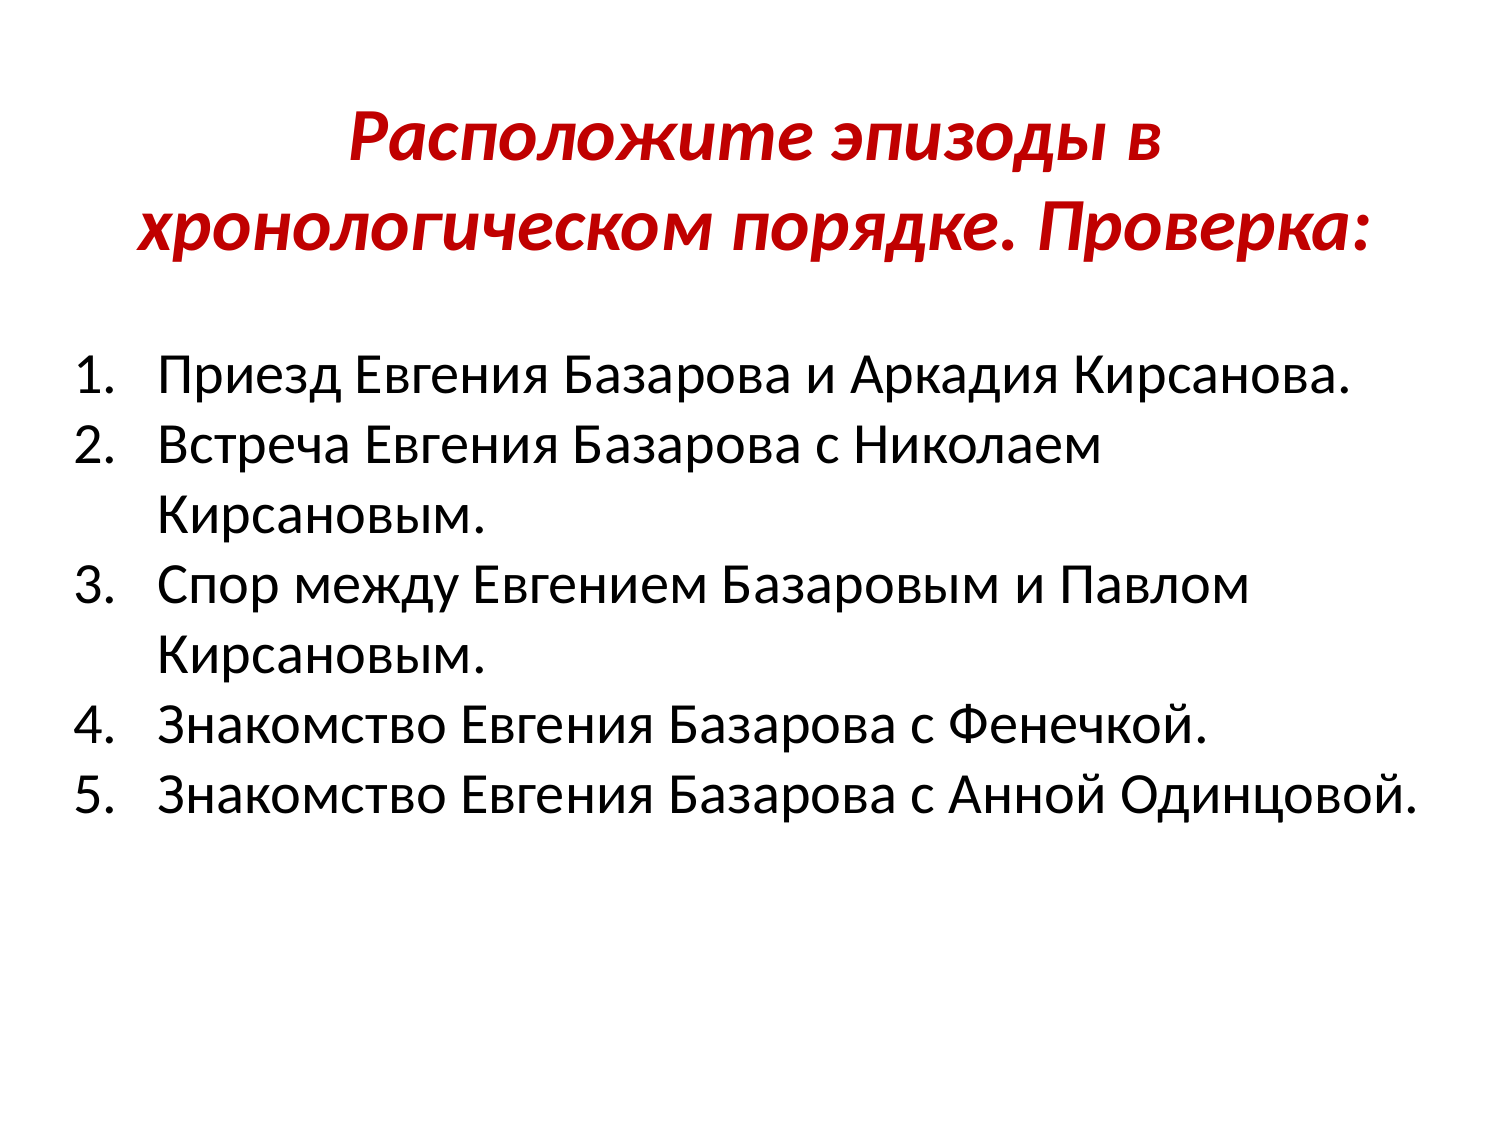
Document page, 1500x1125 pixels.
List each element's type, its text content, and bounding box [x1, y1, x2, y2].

text_box Расположите эпизоды в хронологическом порядке. Проверка: Приезд Евгения Базарова и Аркадия Кирсанова. Встреча Евгения Базарова с Николаем Кирсановым. Спор между Евгением Базаровым и Павлом Кирсановым. Знакомство Евгения Базарова с Фенечкой. Знакомство Евгения Базарова с Анной Одинцовой. [58, 78, 1453, 833]
